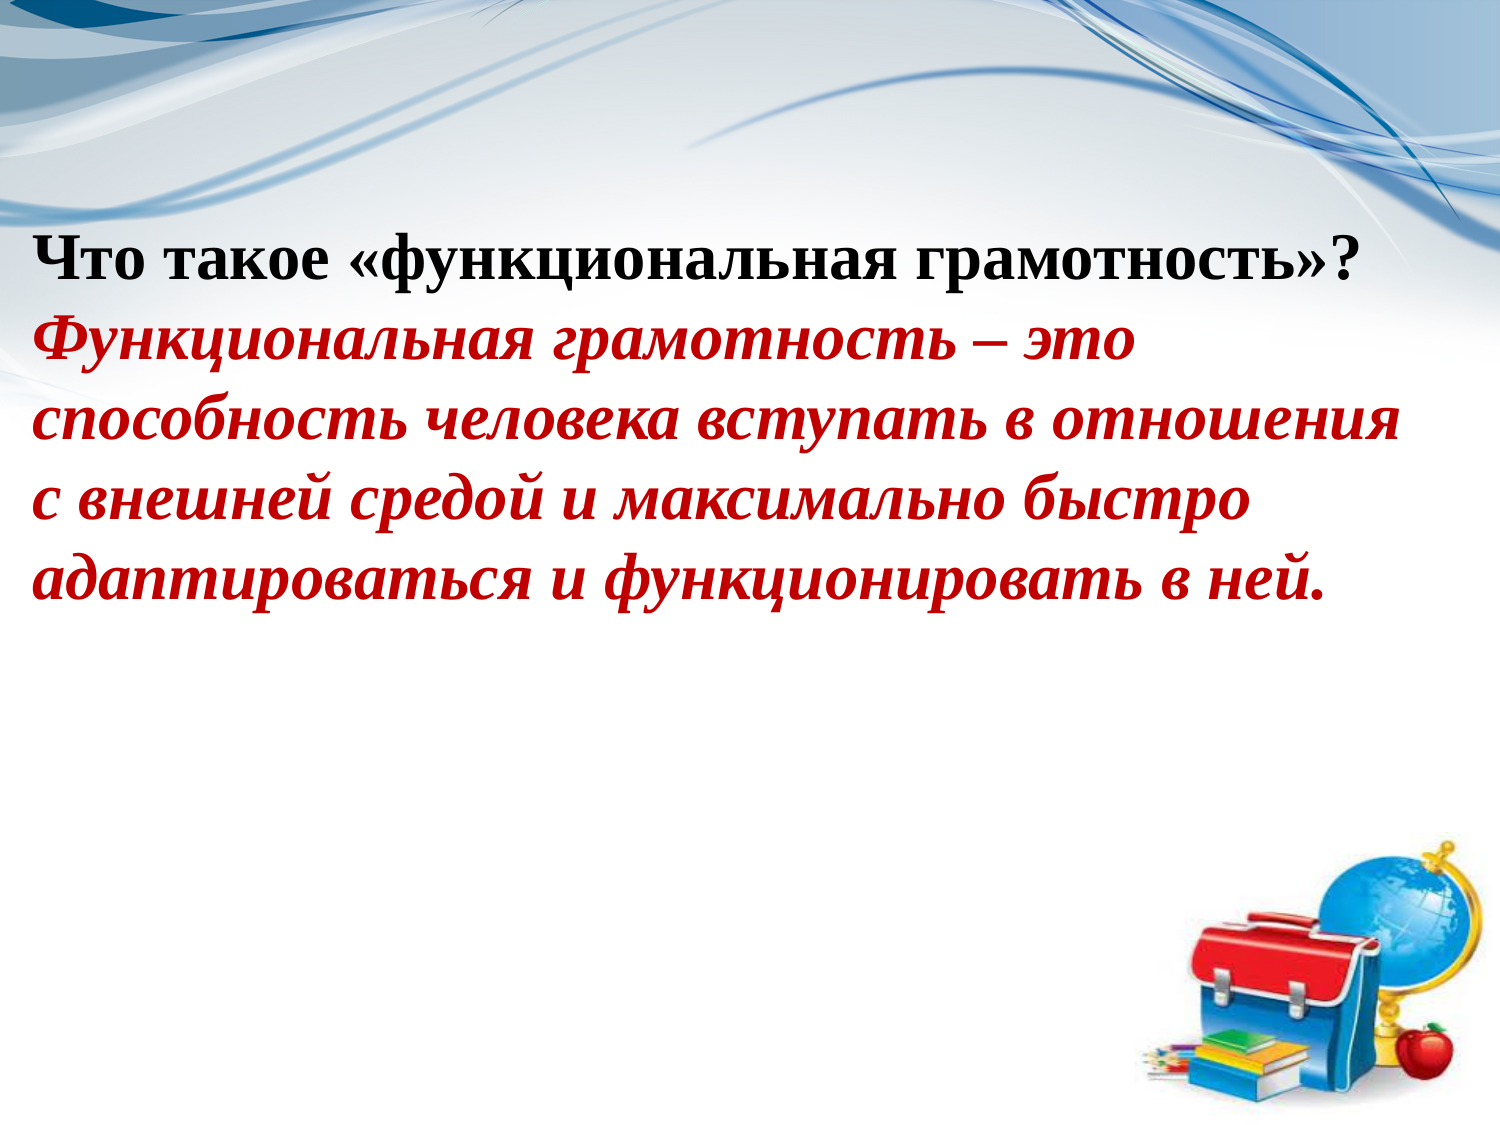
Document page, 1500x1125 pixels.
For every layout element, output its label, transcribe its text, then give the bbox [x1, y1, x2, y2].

picture [0, 0, 1500, 1125]
text_box Что такое «функциональная грамотность»? Функциональная грамотность – это способность человека вступать в отношения с внешней средой и максимально быстро адаптироваться и функционировать в ней. [17, 205, 1500, 621]
